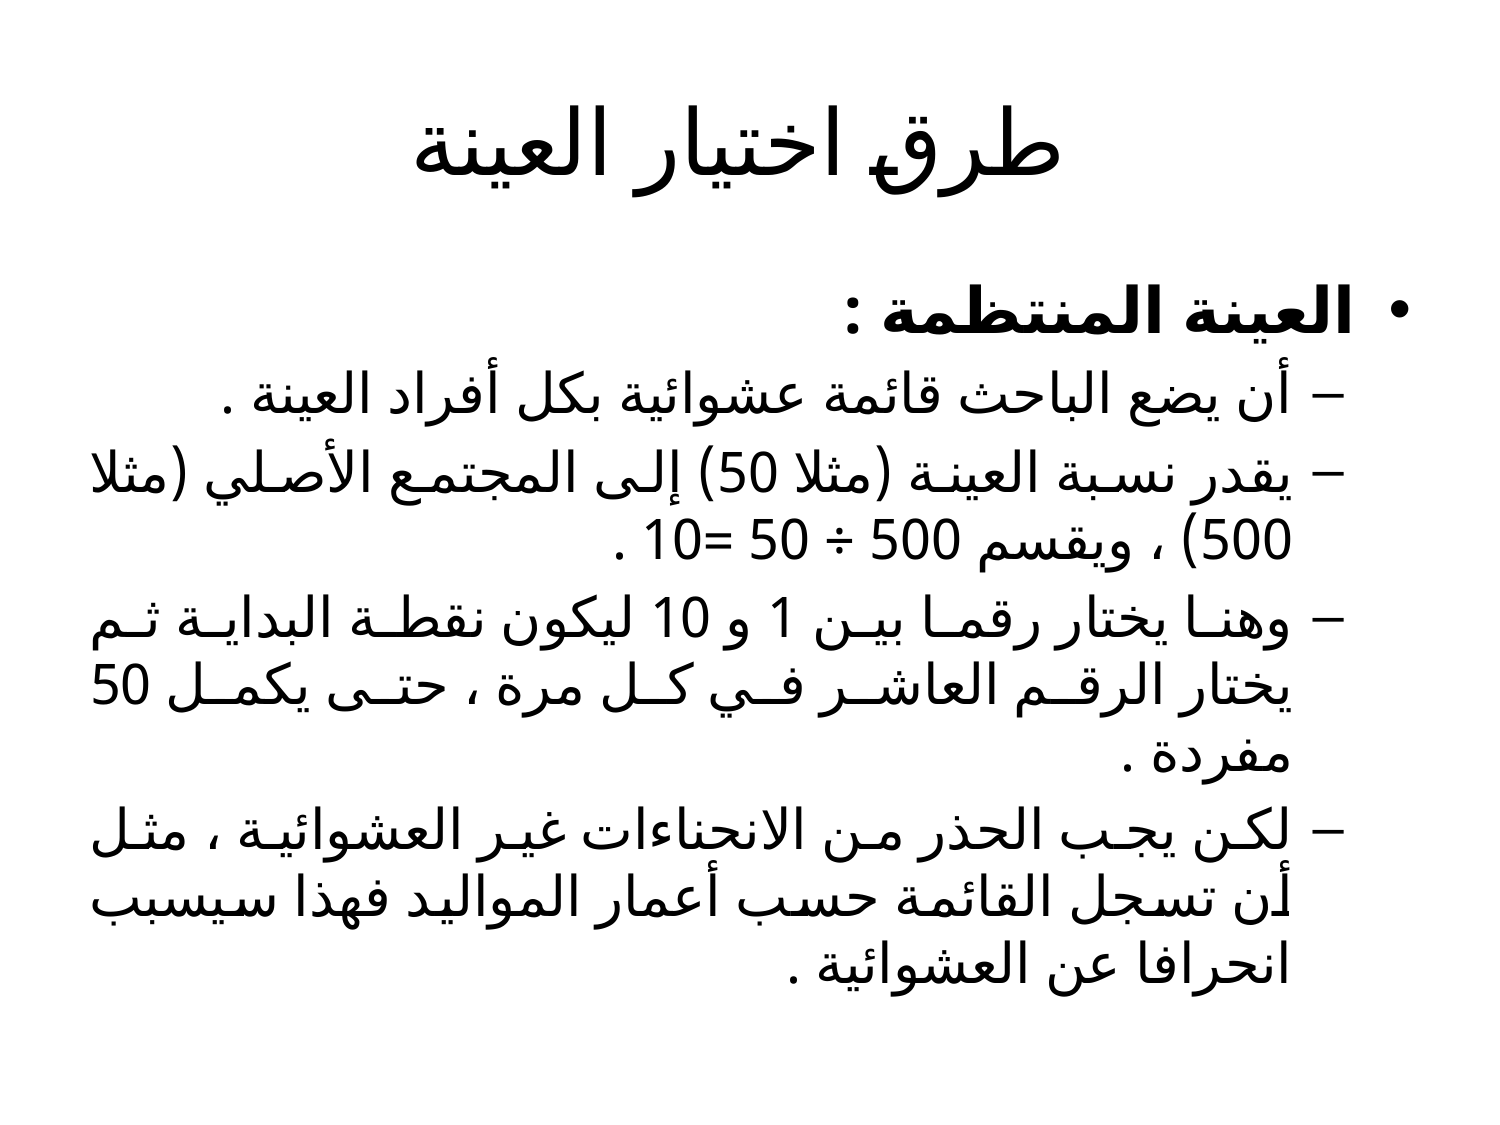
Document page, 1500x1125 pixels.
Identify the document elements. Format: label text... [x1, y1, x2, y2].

list العينة المنتظمة : أن يضع الباحث قائمة عشوائية بكل أفراد العينة . يقدر نسبة العينة (مثلا 50) إلى المجتمع الأصلي (مثلا 500) ، ويقسم 500 ÷ 50 =10 . وهنا يختار رقما بين 1 و 10 ليكون نقطة البداية ثم يختار الرقم العاشر في كل مرة ، حتى يكمل 50 مفردة . لكن يجب الحذر من الانحناءات غير العشوائية ، مثل أن تسجل القائمة حسب أعمار المواليد فهذا سيسبب انحرافا عن العشوائية . [75, 262, 1425, 1005]
title طرق اختيار العينة [75, 45, 1425, 233]
